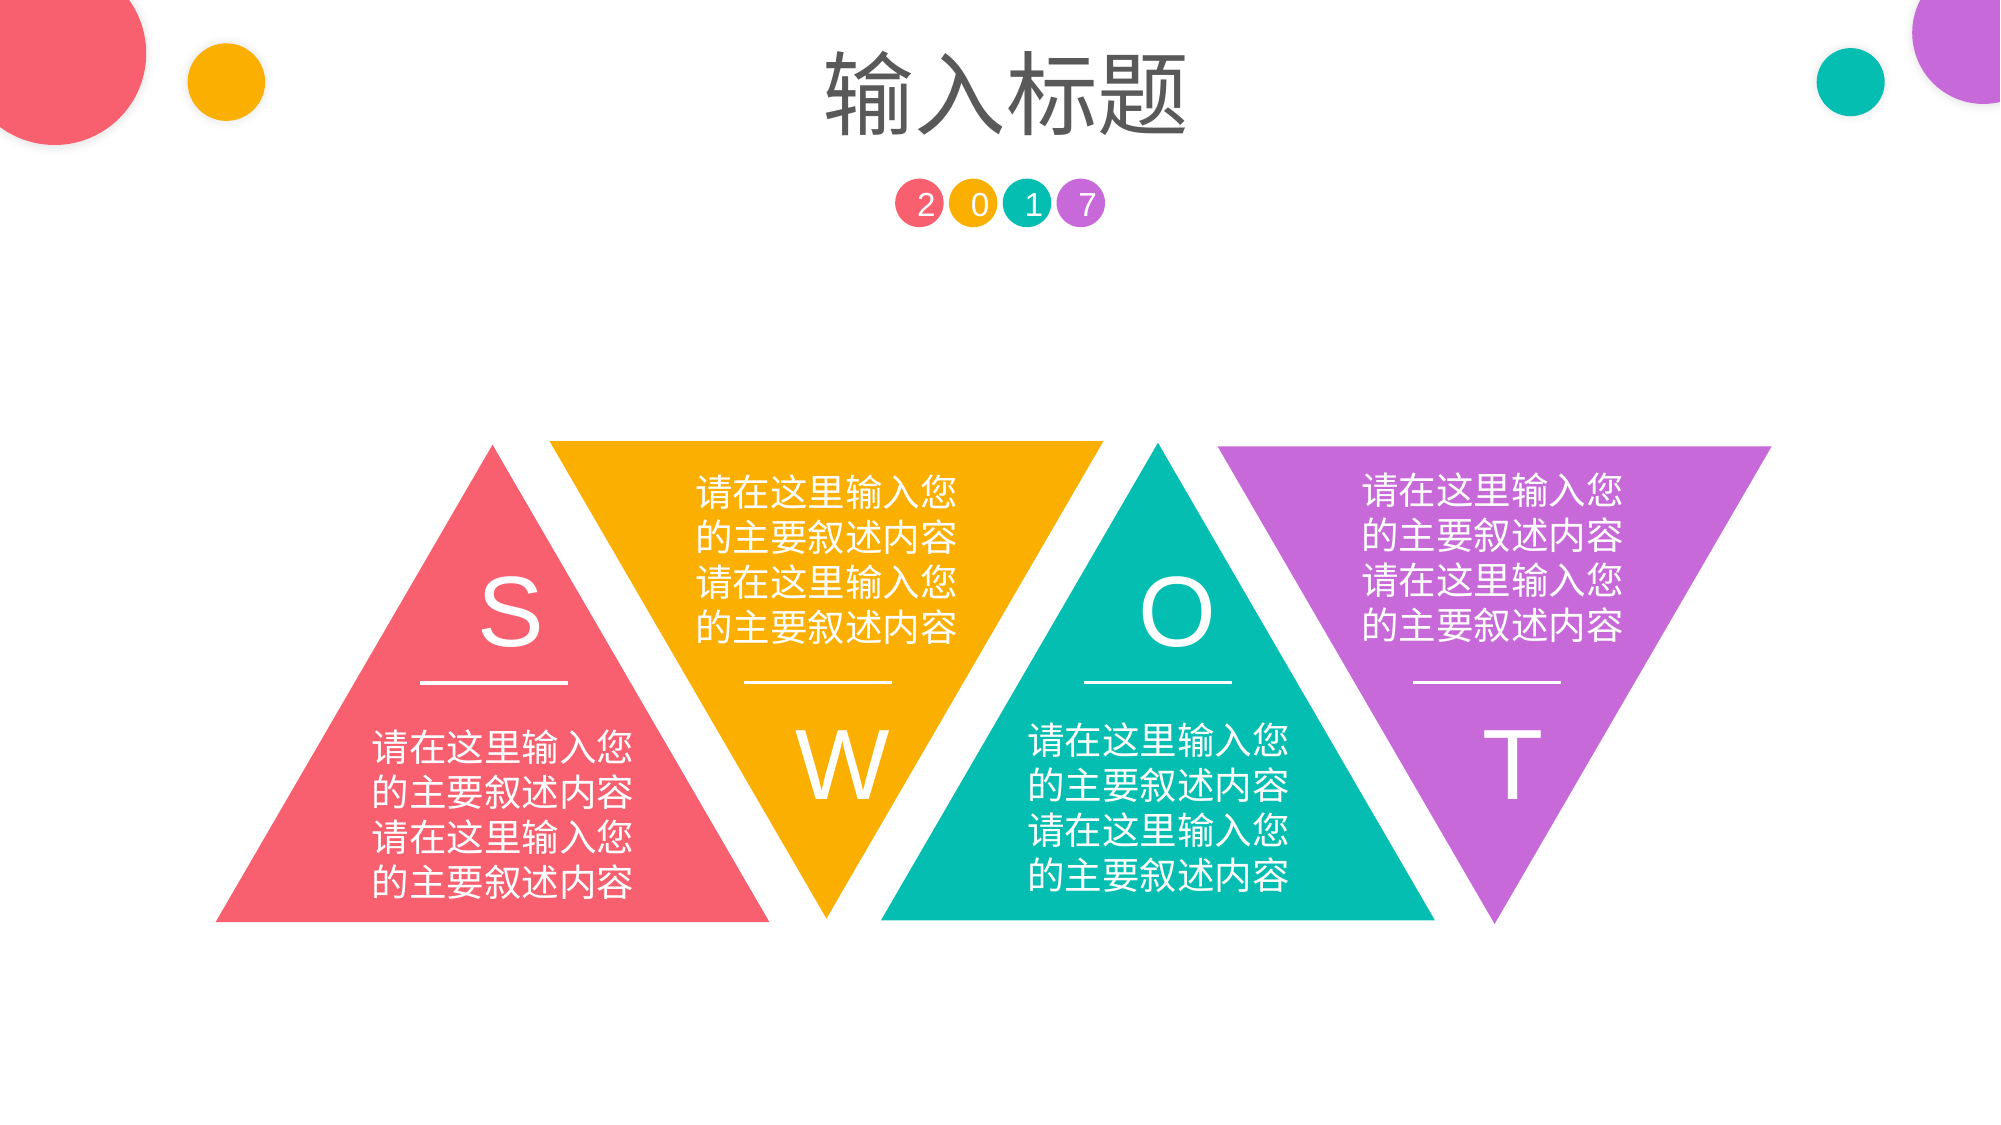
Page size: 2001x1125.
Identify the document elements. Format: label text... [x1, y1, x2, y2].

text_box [215, 444, 770, 960]
text_box [0, 0, 148, 147]
text_box 输入标题 [807, 29, 1205, 155]
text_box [549, 441, 1104, 919]
text_box [186, 42, 267, 122]
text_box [1435, 446, 1772, 925]
text_box [1815, 47, 1886, 118]
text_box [895, 178, 1105, 228]
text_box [880, 442, 1435, 952]
text_box [1911, 0, 2000, 105]
